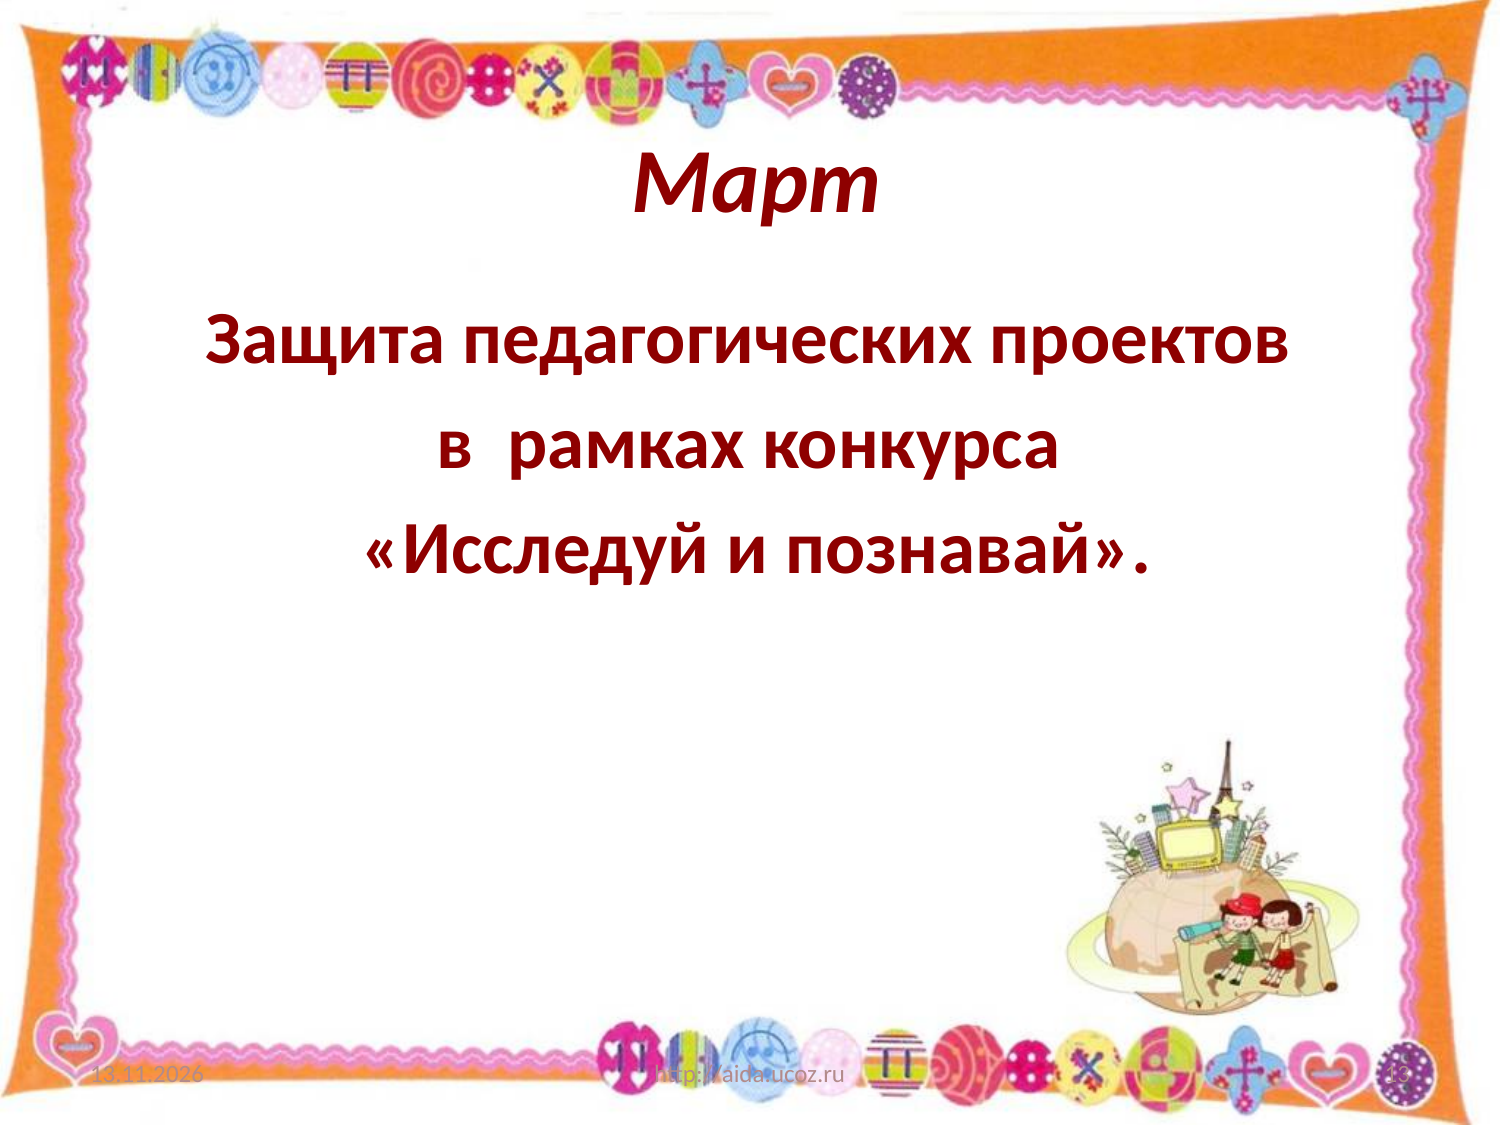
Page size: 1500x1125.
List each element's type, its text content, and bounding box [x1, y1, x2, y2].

picture [0, 0, 1500, 1125]
title Март [81, 81, 1433, 270]
footer http://aida.ucoz.ru [512, 1042, 988, 1103]
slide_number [75, 1042, 425, 1103]
slide_number 13 [1074, 1042, 1425, 1103]
list Защита педагогических проектов в рамках конкурса «Исследуй и познавай». [81, 280, 1433, 1024]
